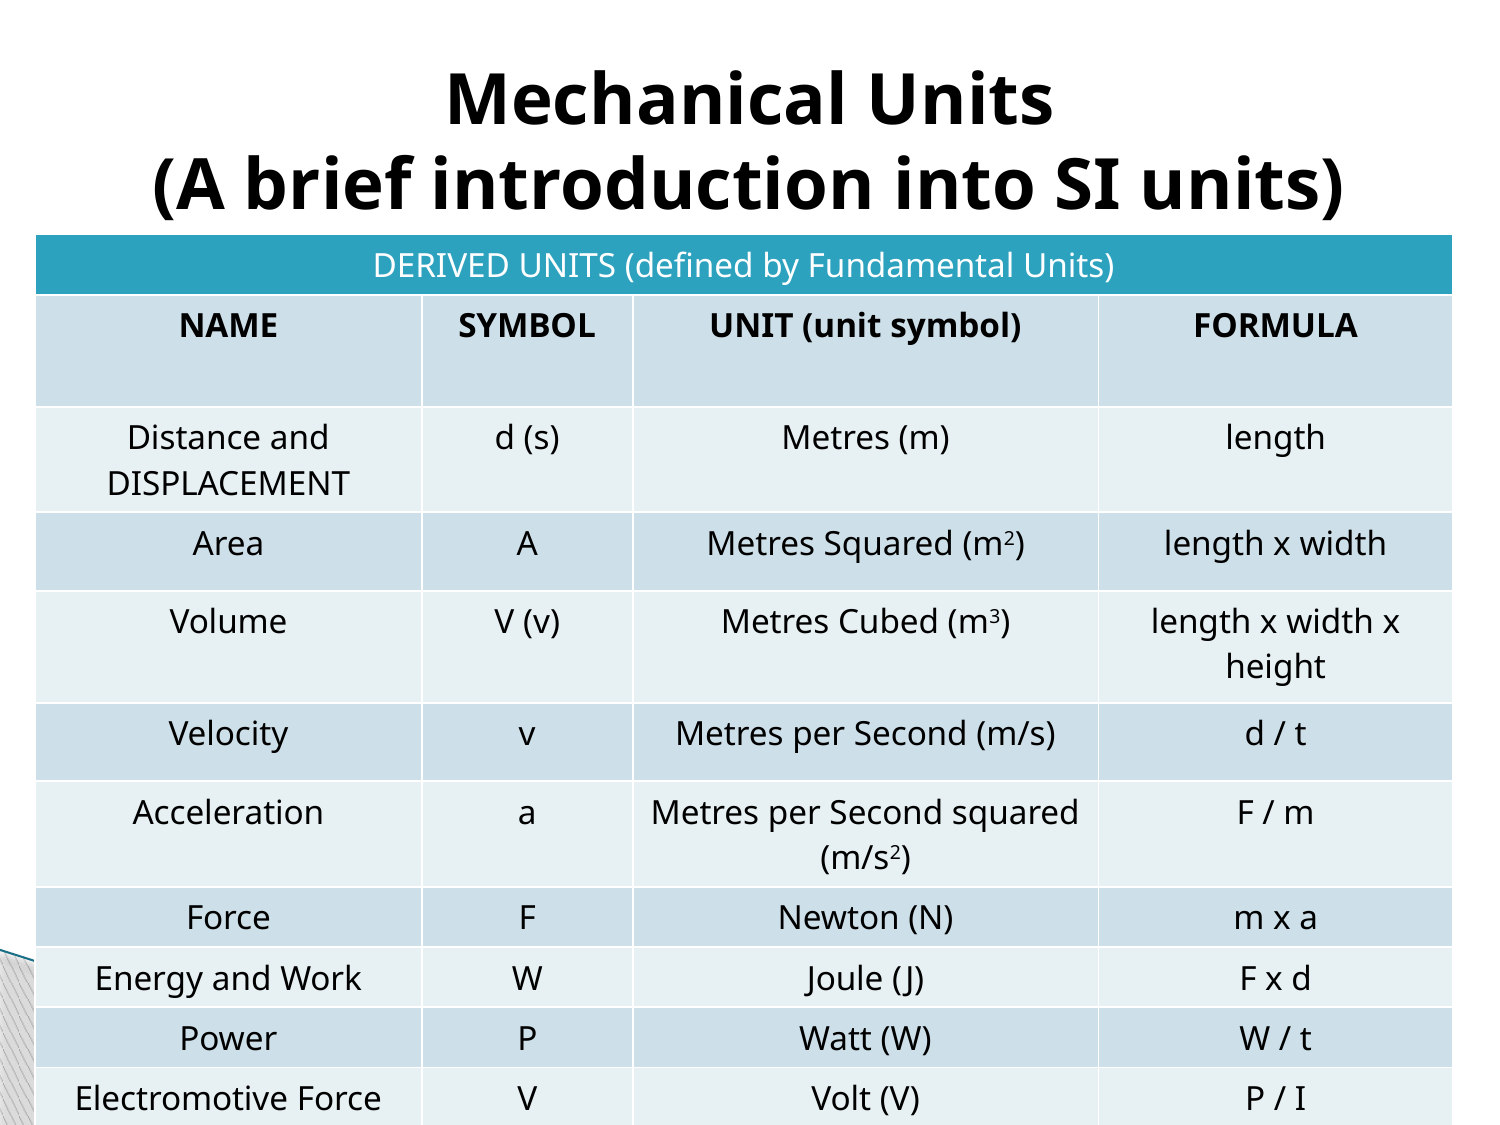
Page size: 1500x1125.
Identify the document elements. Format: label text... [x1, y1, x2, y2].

table_cell W [423, 948, 632, 1006]
table_cell Volt (V) [634, 1068, 1098, 1125]
table_cell length x width [1099, 513, 1452, 590]
table_cell length x width x height [1099, 592, 1452, 702]
title Mechanical Units (A brief introduction into SI units) [75, 45, 1425, 233]
table_cell P / I [1099, 1068, 1452, 1125]
table_cell F x d [1099, 948, 1452, 1006]
table_cell d (s) [423, 408, 632, 511]
table_cell Electromotive Force [36, 1068, 421, 1125]
table_header DERIVED UNITS (defined by Fundamental Units) [36, 235, 1452, 294]
table_cell Distance and DISPLACEMENT [36, 408, 421, 511]
table_cell Power [36, 1008, 421, 1067]
table_cell Acceleration [36, 782, 421, 886]
table_cell A [423, 513, 632, 590]
table_cell Metres per Second (m/s) [634, 704, 1098, 780]
table_cell length [1099, 408, 1452, 511]
table_cell NAME [36, 296, 421, 406]
table_cell Energy and Work [36, 948, 421, 1006]
table_cell V [423, 1068, 632, 1125]
table_cell Metres Cubed (m3) [634, 592, 1098, 702]
table_cell V (v) [423, 592, 632, 702]
table_cell Force [36, 888, 421, 946]
table_cell d / t [1099, 704, 1452, 780]
table_cell F / m [1099, 782, 1452, 886]
table_cell Metres per Second squared (m/s2) [634, 782, 1098, 886]
table_cell SYMBOL [423, 296, 632, 406]
table_cell a [423, 782, 632, 886]
table_cell v [423, 704, 632, 780]
table_cell UNIT (unit symbol) [634, 296, 1098, 406]
table_cell Metres (m) [634, 408, 1098, 511]
table_cell W / t [1099, 1008, 1452, 1067]
table_cell Joule (J) [634, 948, 1098, 1006]
table_cell FORMULA [1099, 296, 1452, 406]
table_cell m x a [1099, 888, 1452, 946]
table_cell Area [36, 513, 421, 590]
table_cell Velocity [36, 704, 421, 780]
table_cell Newton (N) [634, 888, 1098, 946]
table_cell Metres Squared (m2) [634, 513, 1098, 590]
table_cell F [423, 888, 632, 946]
table_cell P [423, 1008, 632, 1067]
table_cell Watt (W) [634, 1008, 1098, 1067]
table_cell Volume [36, 592, 421, 702]
